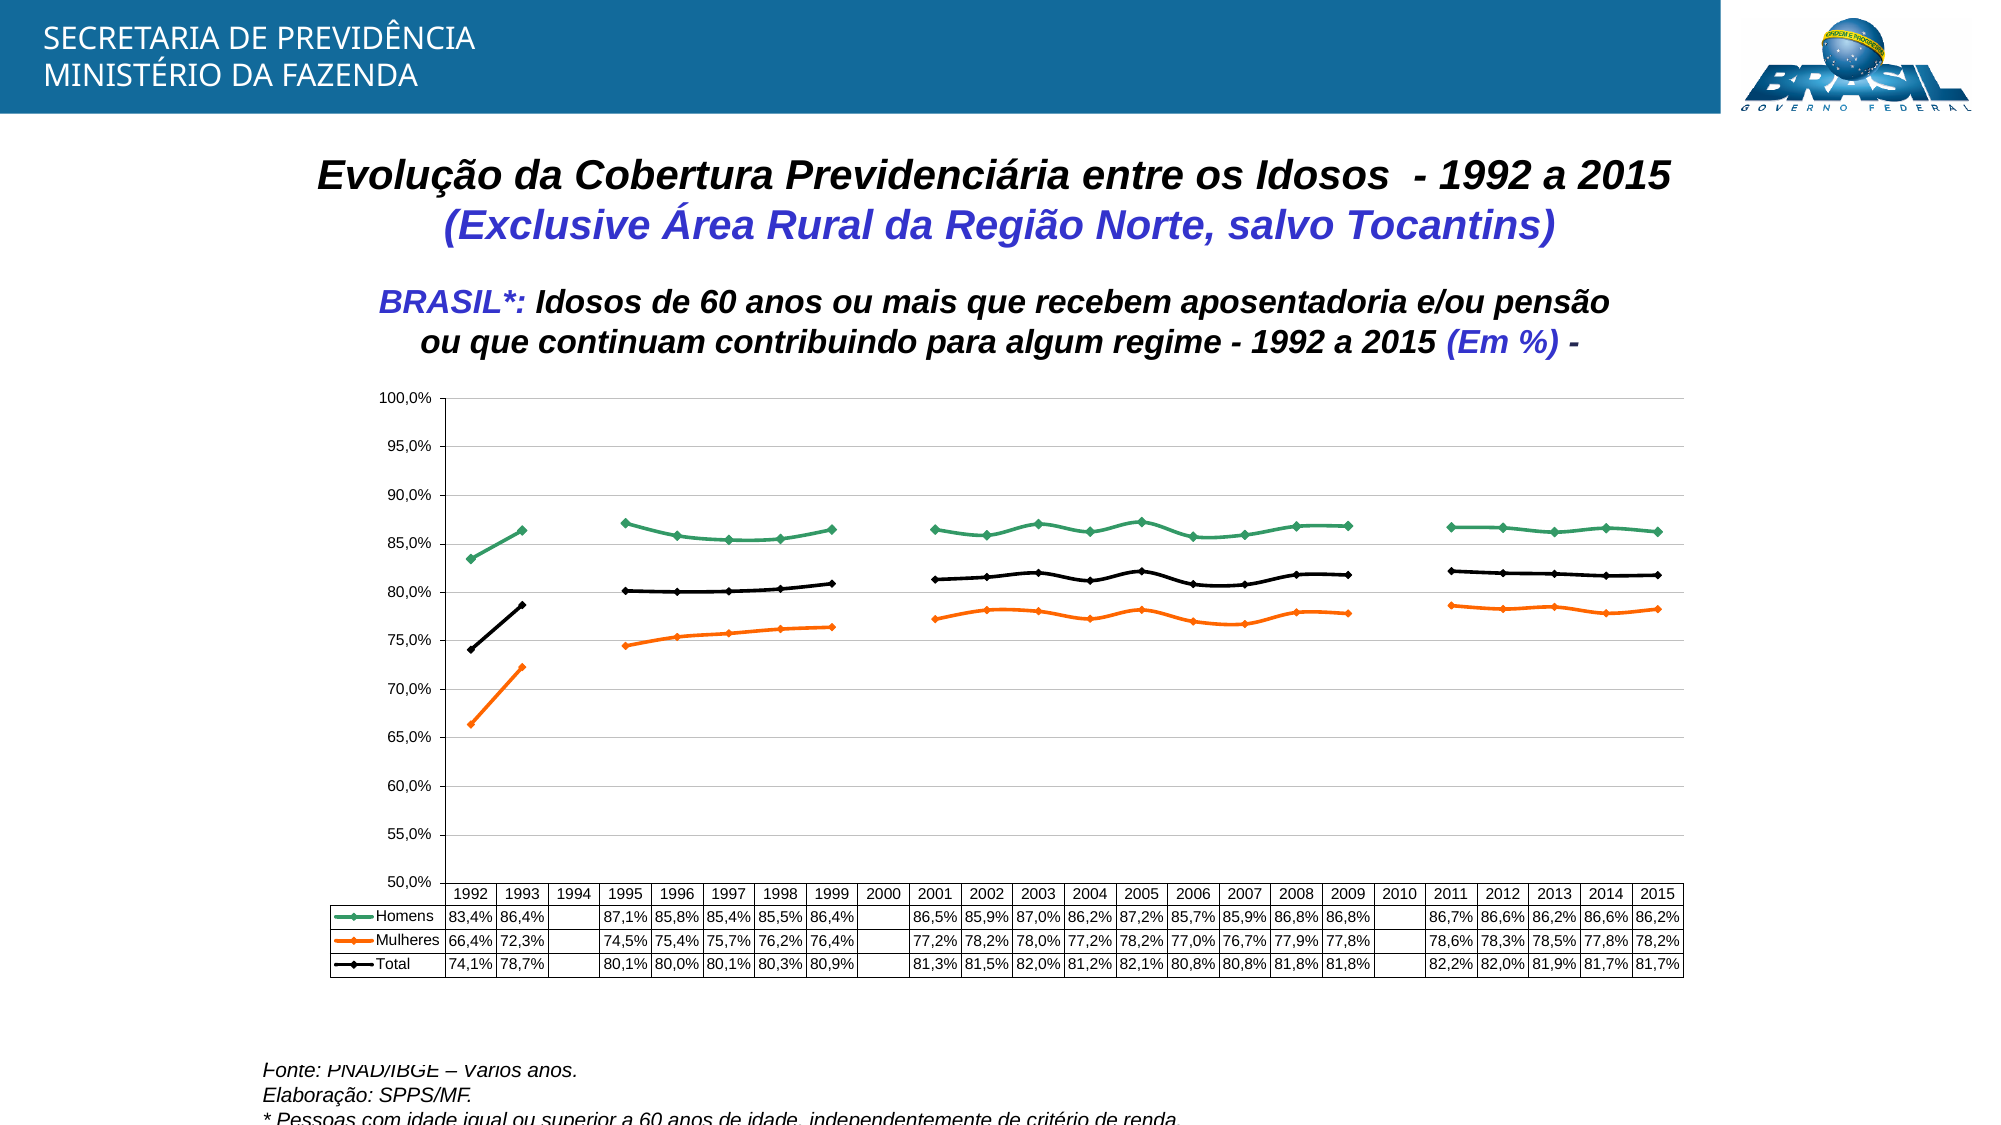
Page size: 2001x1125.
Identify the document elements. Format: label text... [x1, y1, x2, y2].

text_box Fonte: PNAD/IBGE – Vários anos. Elaboração: SPPS/MF. * Pessoas com idade igual ou superior a 60 anos de idade, independentemente de critério de renda. [247, 1049, 1748, 1125]
picture [1741, 18, 1972, 111]
picture [267, 385, 1709, 1066]
text_box BRASIL*: Idosos de 60 anos ou mais que recebem aposentadoria e/ou pensão ou que continuam contribuindo para algum regime - 1992 a 2015 (Em %) - [249, 278, 1750, 361]
text_box Evolução da Cobertura Previdenciária entre os Idosos - 1992 a 2015 (Exclusive Área Rural da Região Norte, salvo Tocantins) [291, 140, 1709, 255]
